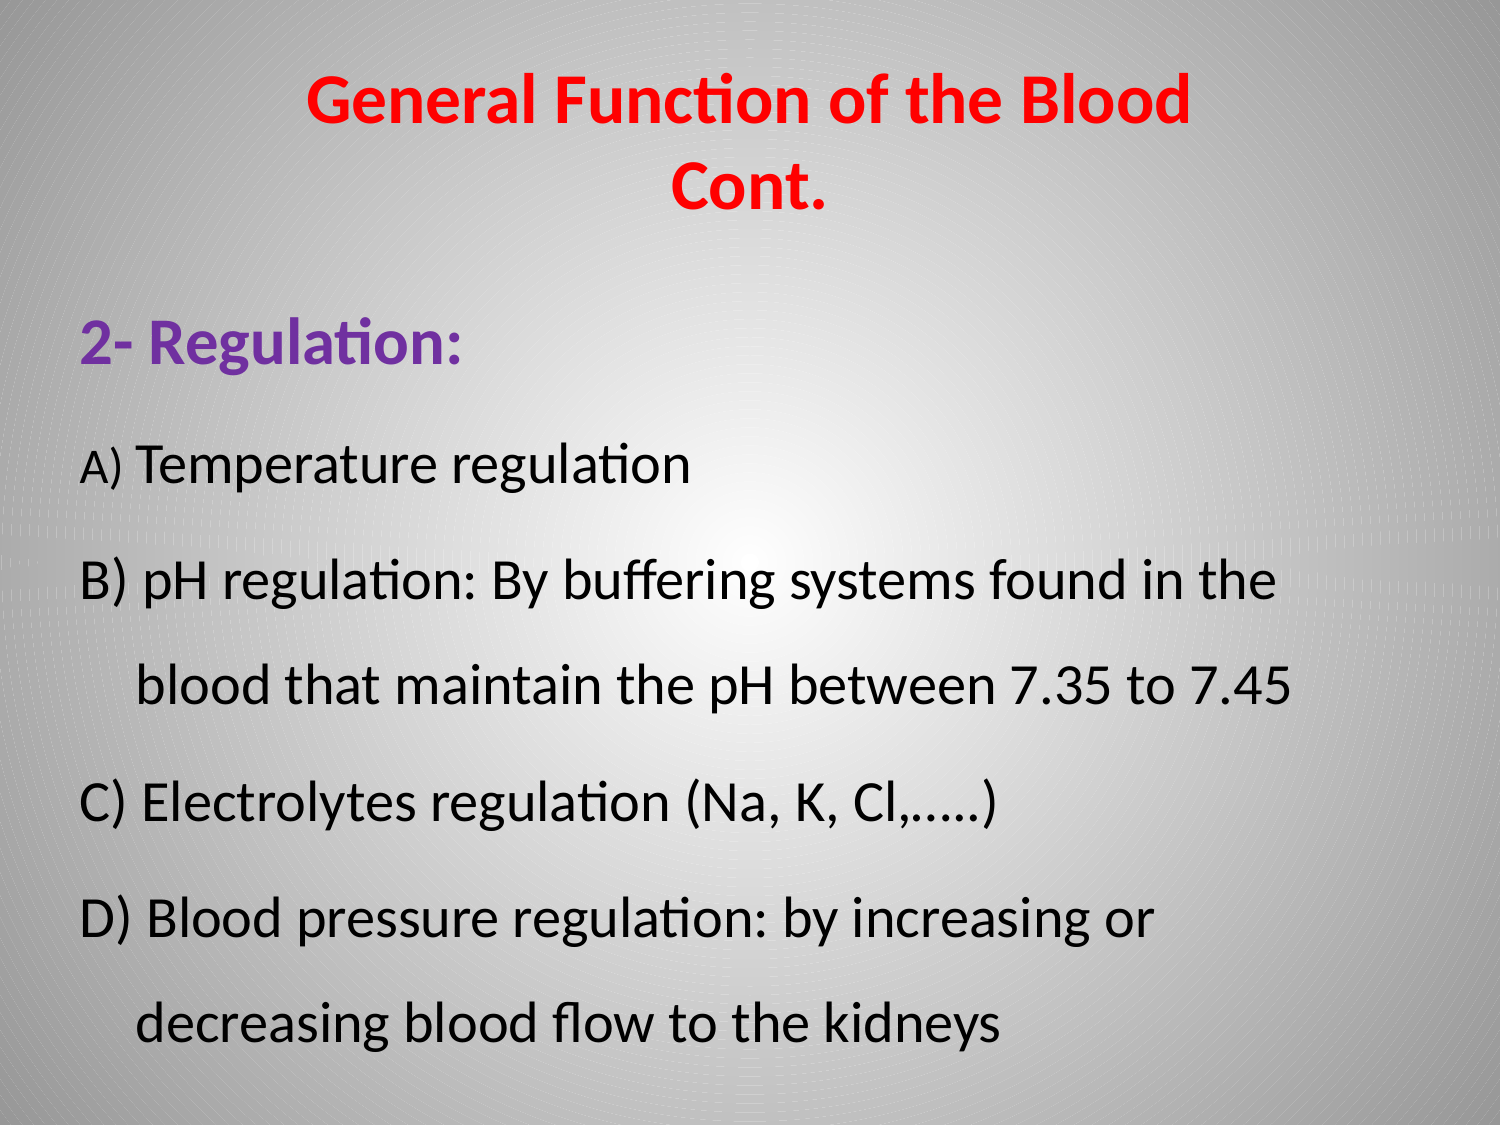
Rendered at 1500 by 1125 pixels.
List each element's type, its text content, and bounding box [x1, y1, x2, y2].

text_box 2- Regulation: A) Temperature regulation B) pH regulation: By buffering systems found in the blood that maintain the pH between 7.35 to 7.45 C) Electrolytes regulation (Na, K, Cl,…..) D) Blood pressure regulation: by increasing or decreasing blood flow to the kidneys [64, 290, 1415, 1034]
text_box General Function of the Blood Cont. [74, 45, 1425, 233]
